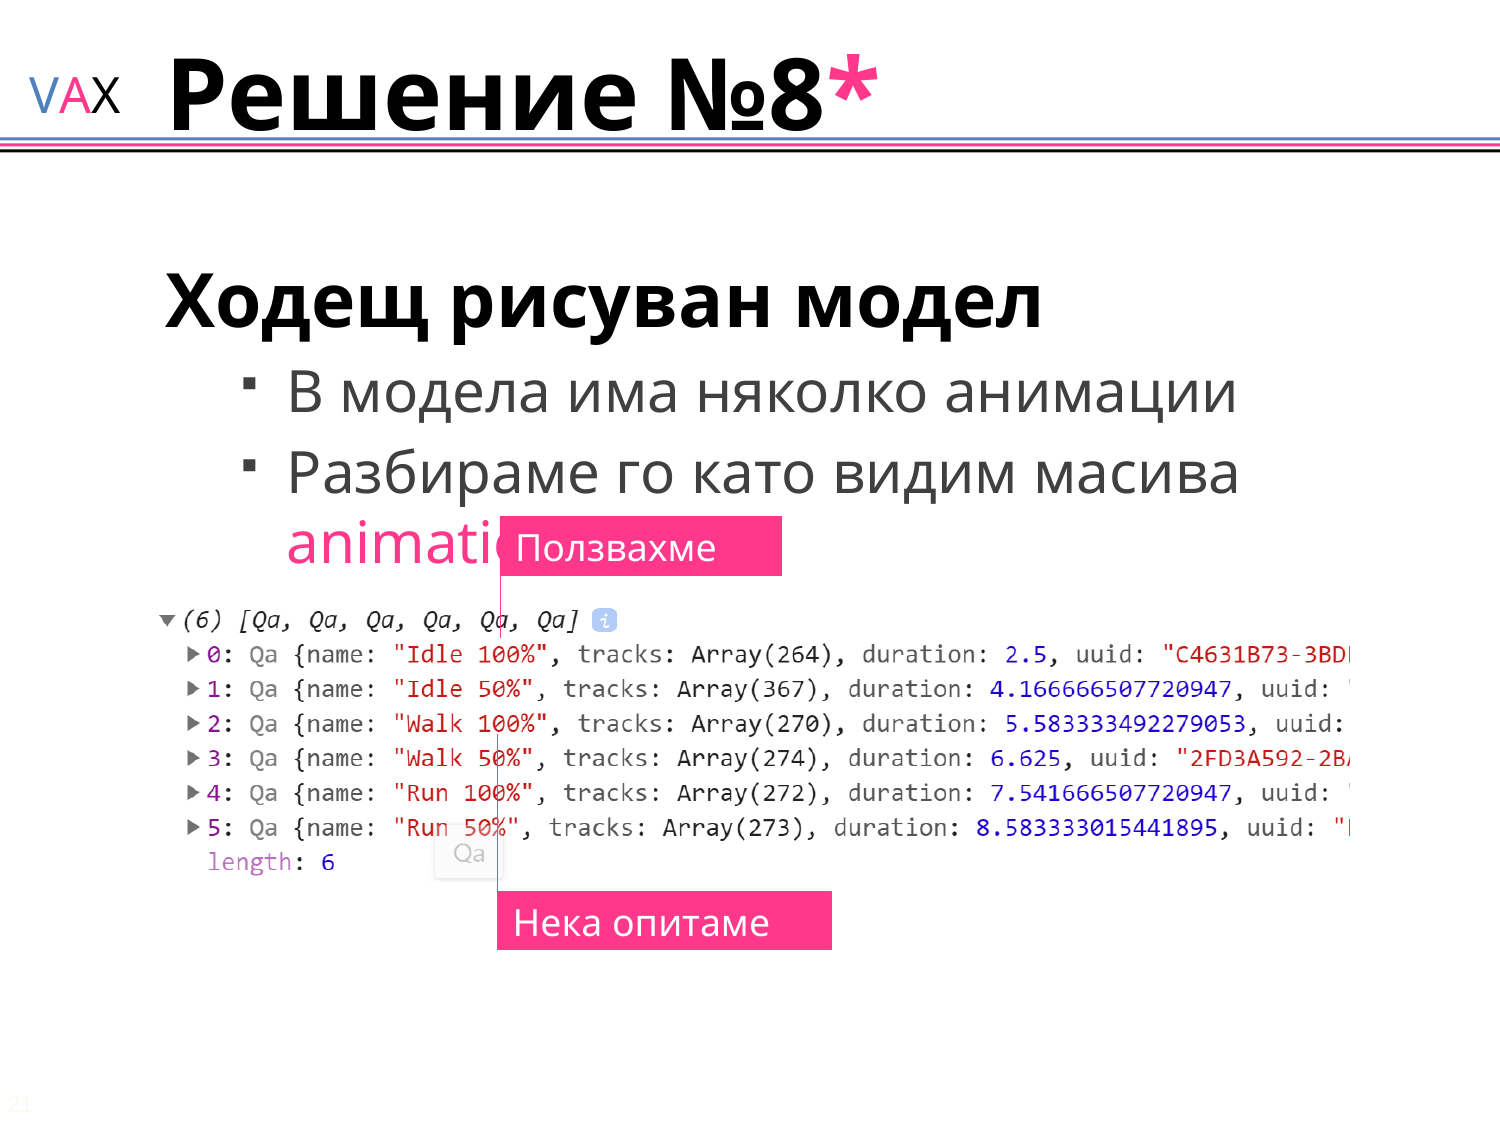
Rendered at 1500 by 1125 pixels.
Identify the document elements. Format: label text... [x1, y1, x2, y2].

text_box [499, 516, 782, 638]
picture [149, 603, 1351, 882]
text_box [497, 734, 832, 950]
list Ходещ рисуван модел В модела има няколко анимации Разбираме го като видим масива animations [150, 200, 1488, 1113]
title Решение №8* [0, 37, 1500, 144]
